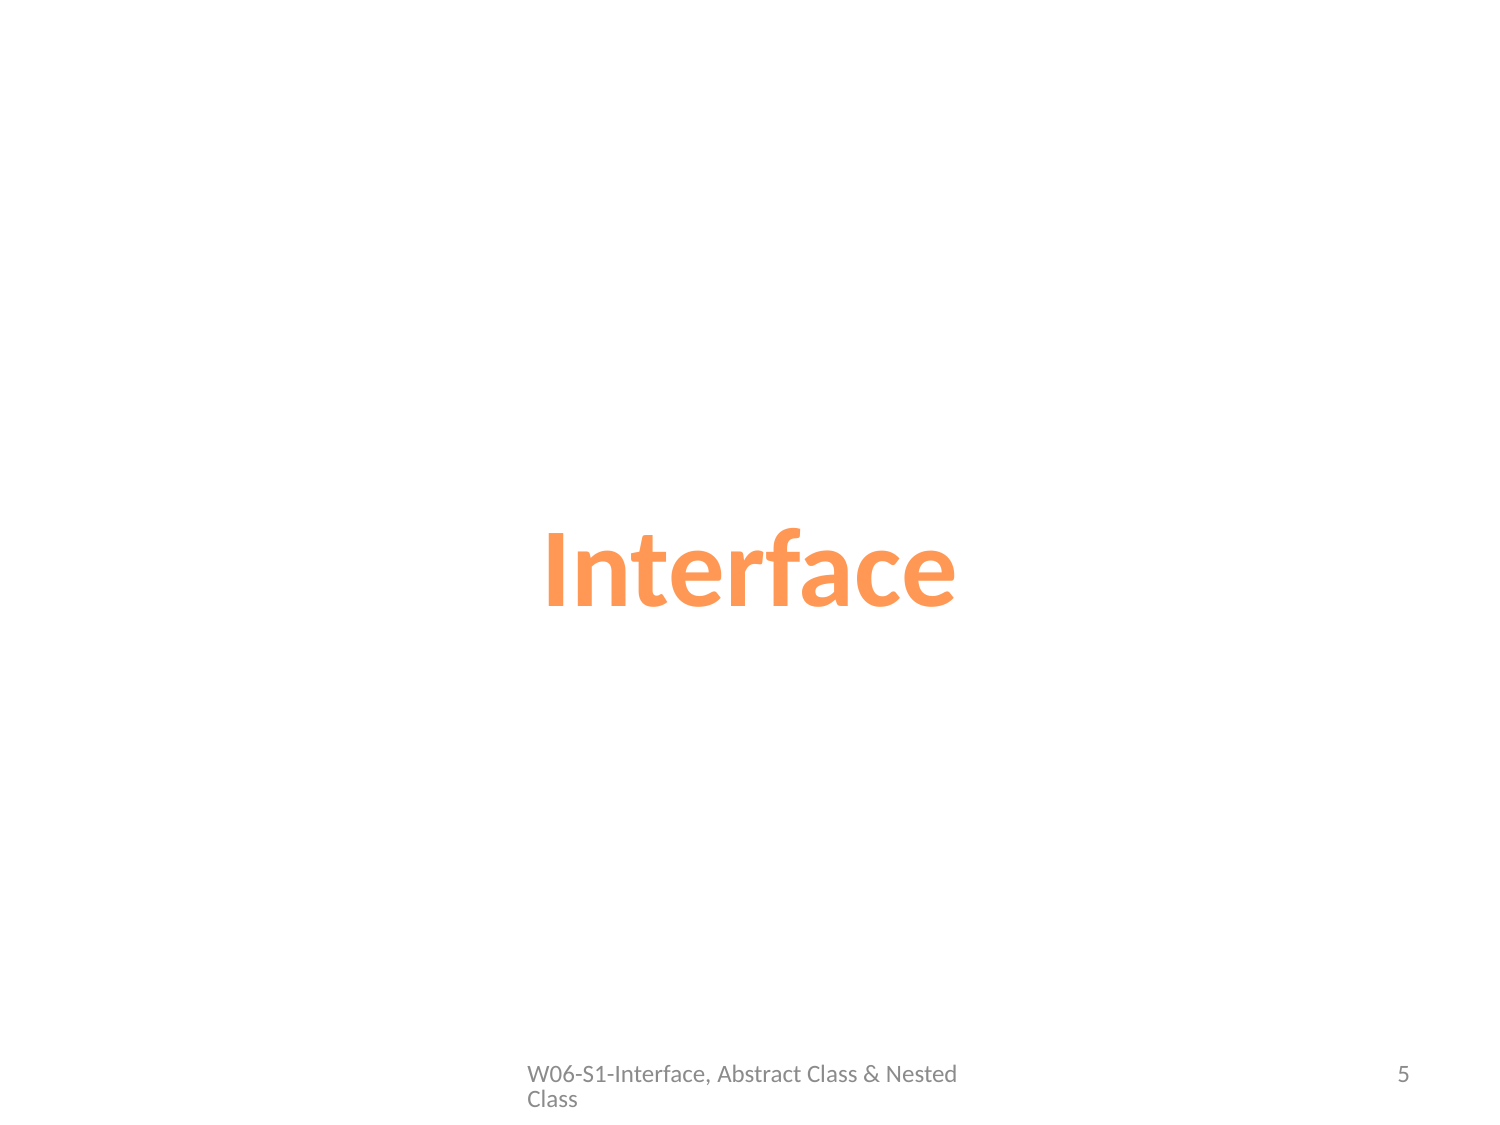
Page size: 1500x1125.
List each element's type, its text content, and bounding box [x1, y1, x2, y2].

slide_number 5 [1074, 1042, 1425, 1103]
text_box Interface [526, 486, 974, 637]
footer W06-S1-Interface, Abstract Class & Nested Class [512, 1042, 988, 1103]
